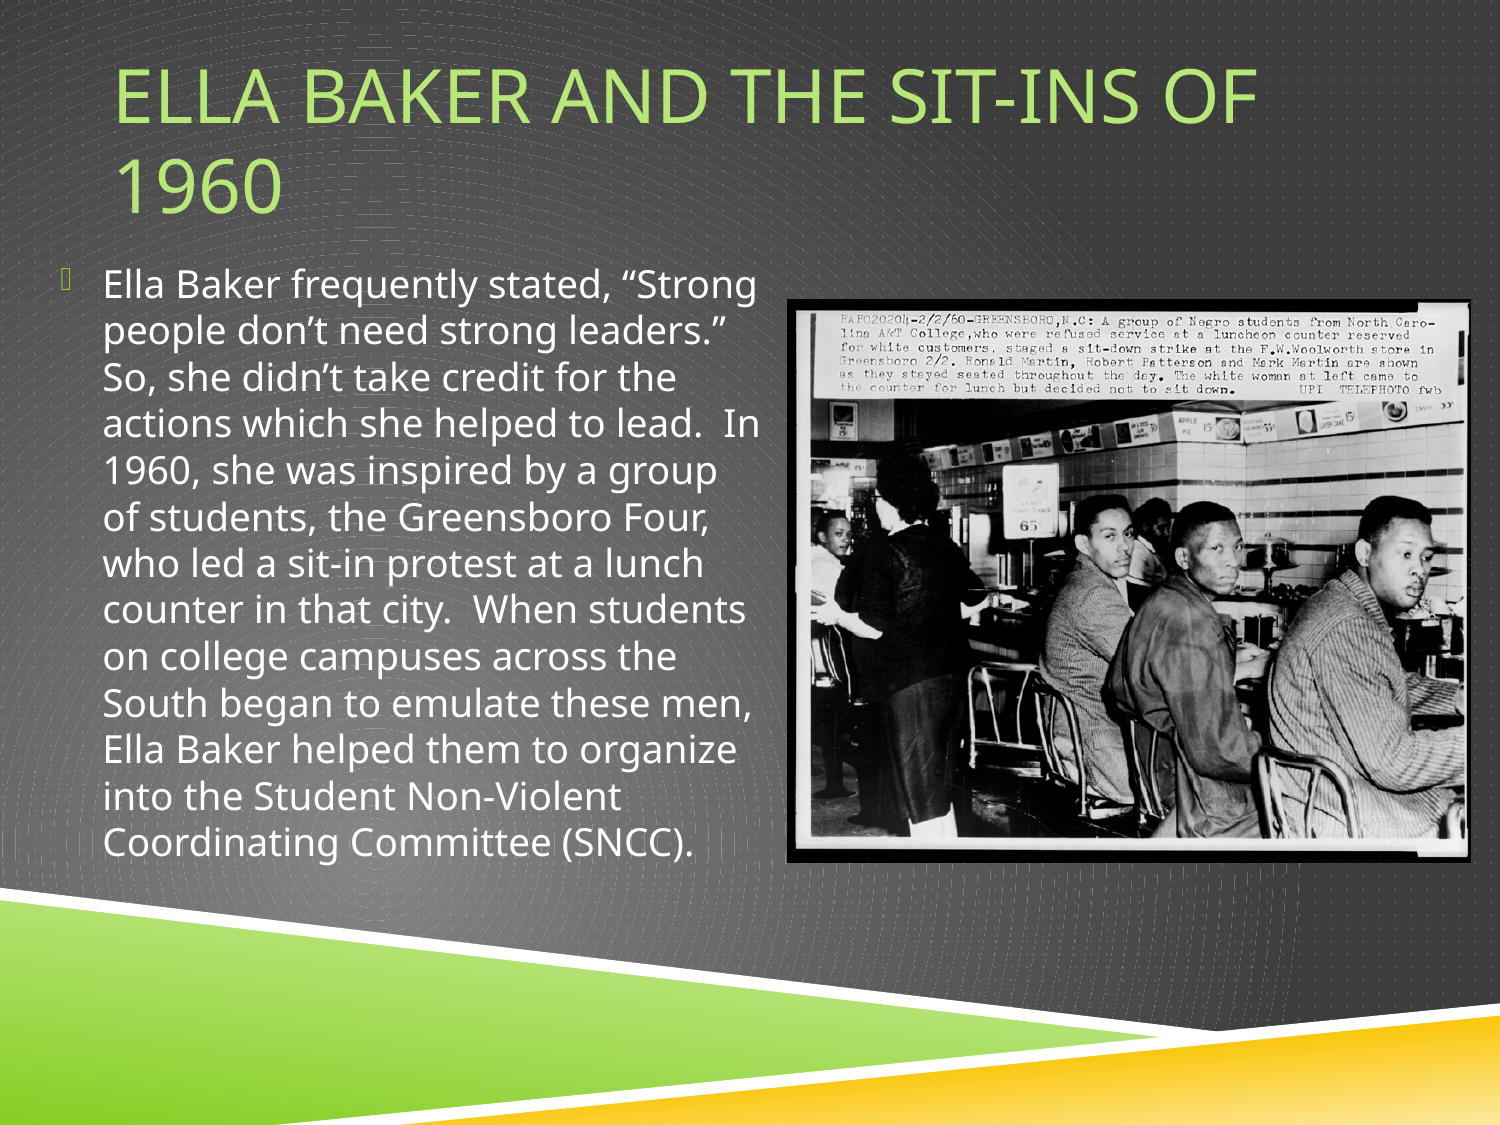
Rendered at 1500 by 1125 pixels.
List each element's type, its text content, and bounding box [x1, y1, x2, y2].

list Ella Baker frequently stated, “Strong people don’t need strong leaders.” So, she didn’t take credit for the actions which she helped to lead. In 1960, she was inspired by a group of students, the Greensboro Four, who led a sit-in protest at a lunch counter in that city. When students on college campuses across the South began to emulate these men, Ella Baker helped them to organize into the Student Non-Violent Coordinating Committee (SNCC). [50, 251, 763, 888]
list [787, 299, 1471, 863]
title Ella baker and the sit-ins of 1960 [112, 45, 1388, 233]
